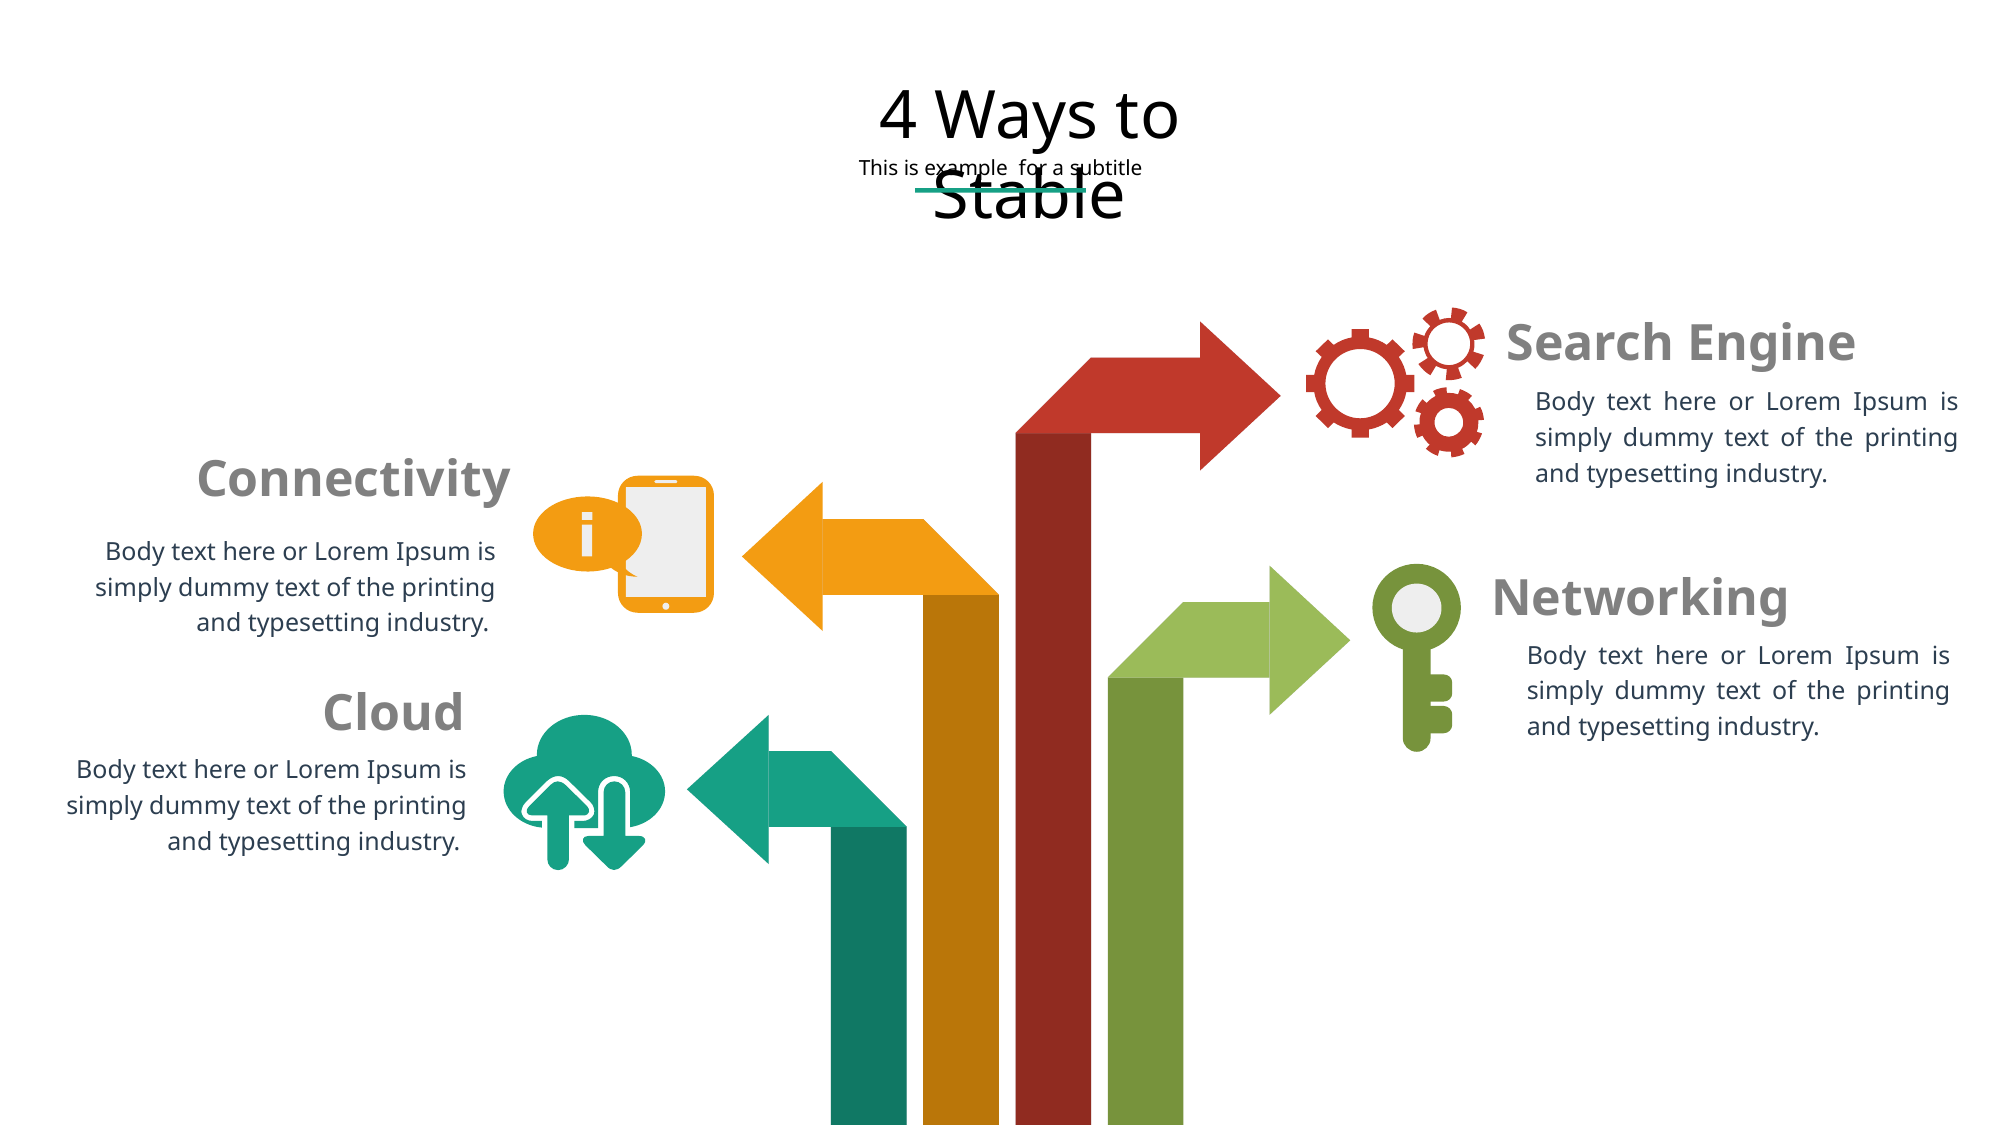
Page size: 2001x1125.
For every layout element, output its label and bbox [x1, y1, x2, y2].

text_box [914, 189, 1087, 194]
text_box [535, 71, 1466, 189]
text_box [686, 321, 1351, 1125]
text_box [1500, 557, 1967, 750]
text_box [28, 672, 483, 865]
text_box [57, 439, 512, 647]
text_box [1516, 302, 1975, 497]
text_box [503, 714, 666, 872]
text_box [1372, 563, 1461, 752]
text_box [1306, 307, 1486, 458]
text_box [533, 475, 715, 613]
